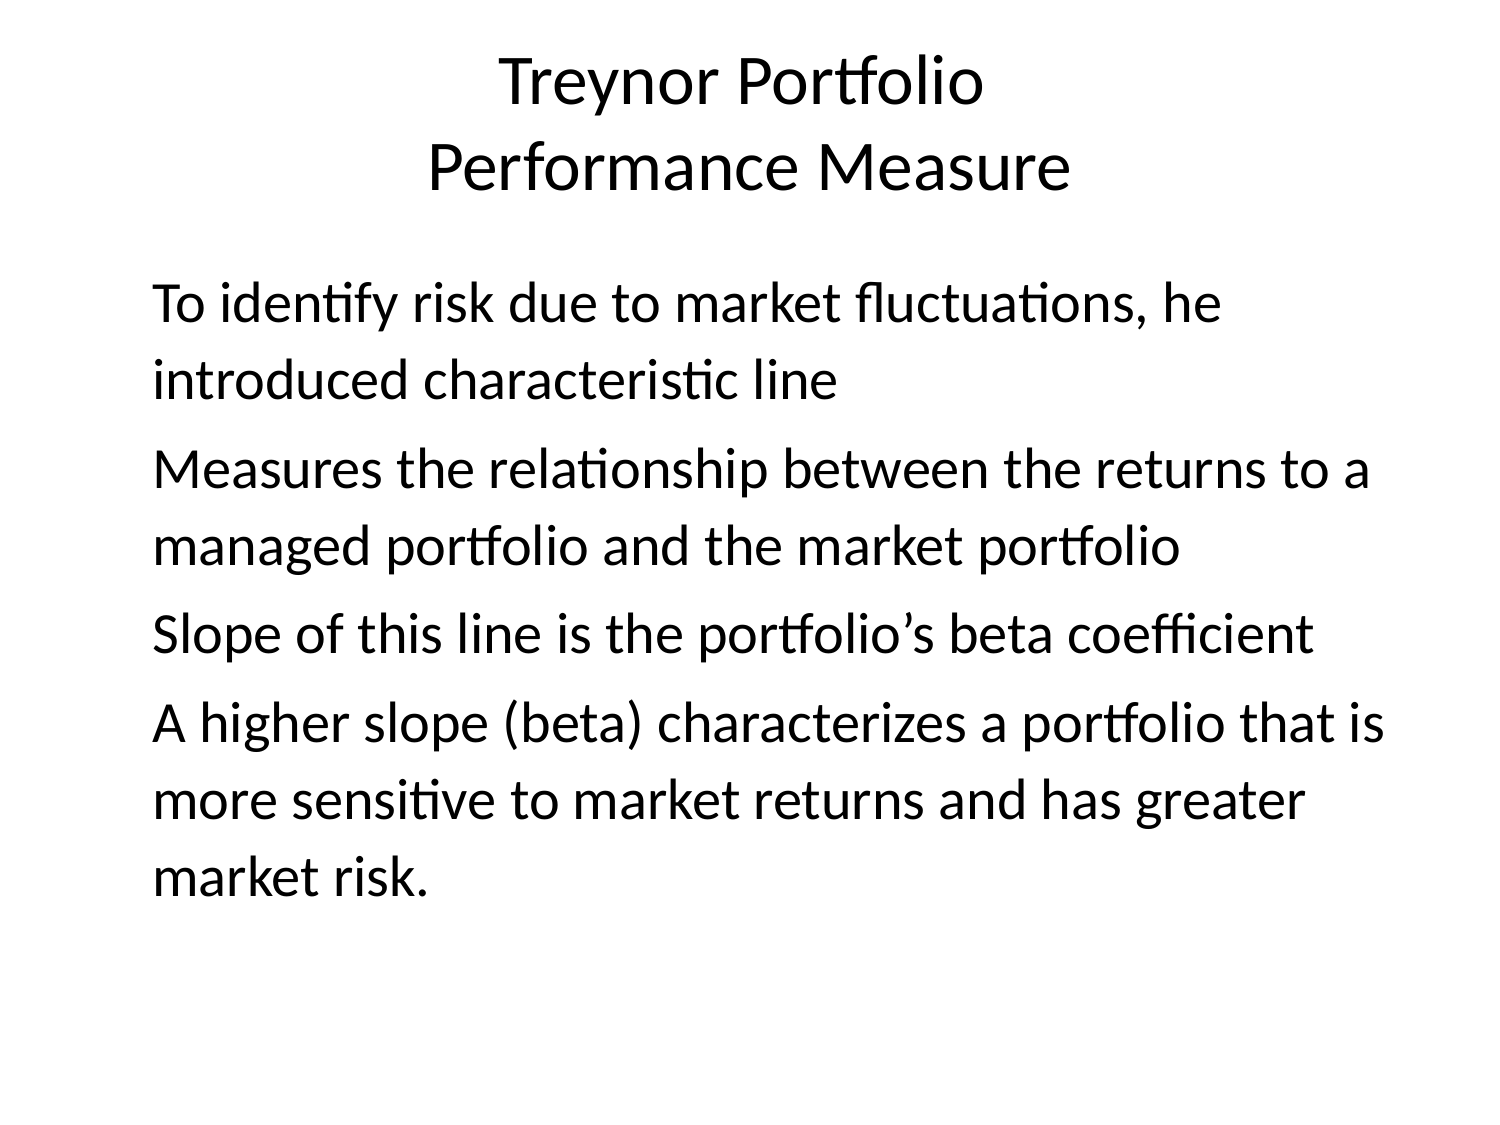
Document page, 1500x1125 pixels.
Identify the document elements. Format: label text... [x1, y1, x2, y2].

title Treynor Portfolio Performance Measure [0, 24, 1500, 213]
list To identify risk due to market fluctuations, he introduced characteristic line Measures the relationship between the returns to a managed portfolio and the market portfolio Slope of this line is the portfolio’s beta coefficient A higher slope (beta) characterizes a portfolio that is more sensitive to market returns and has greater market risk. [62, 249, 1463, 975]
